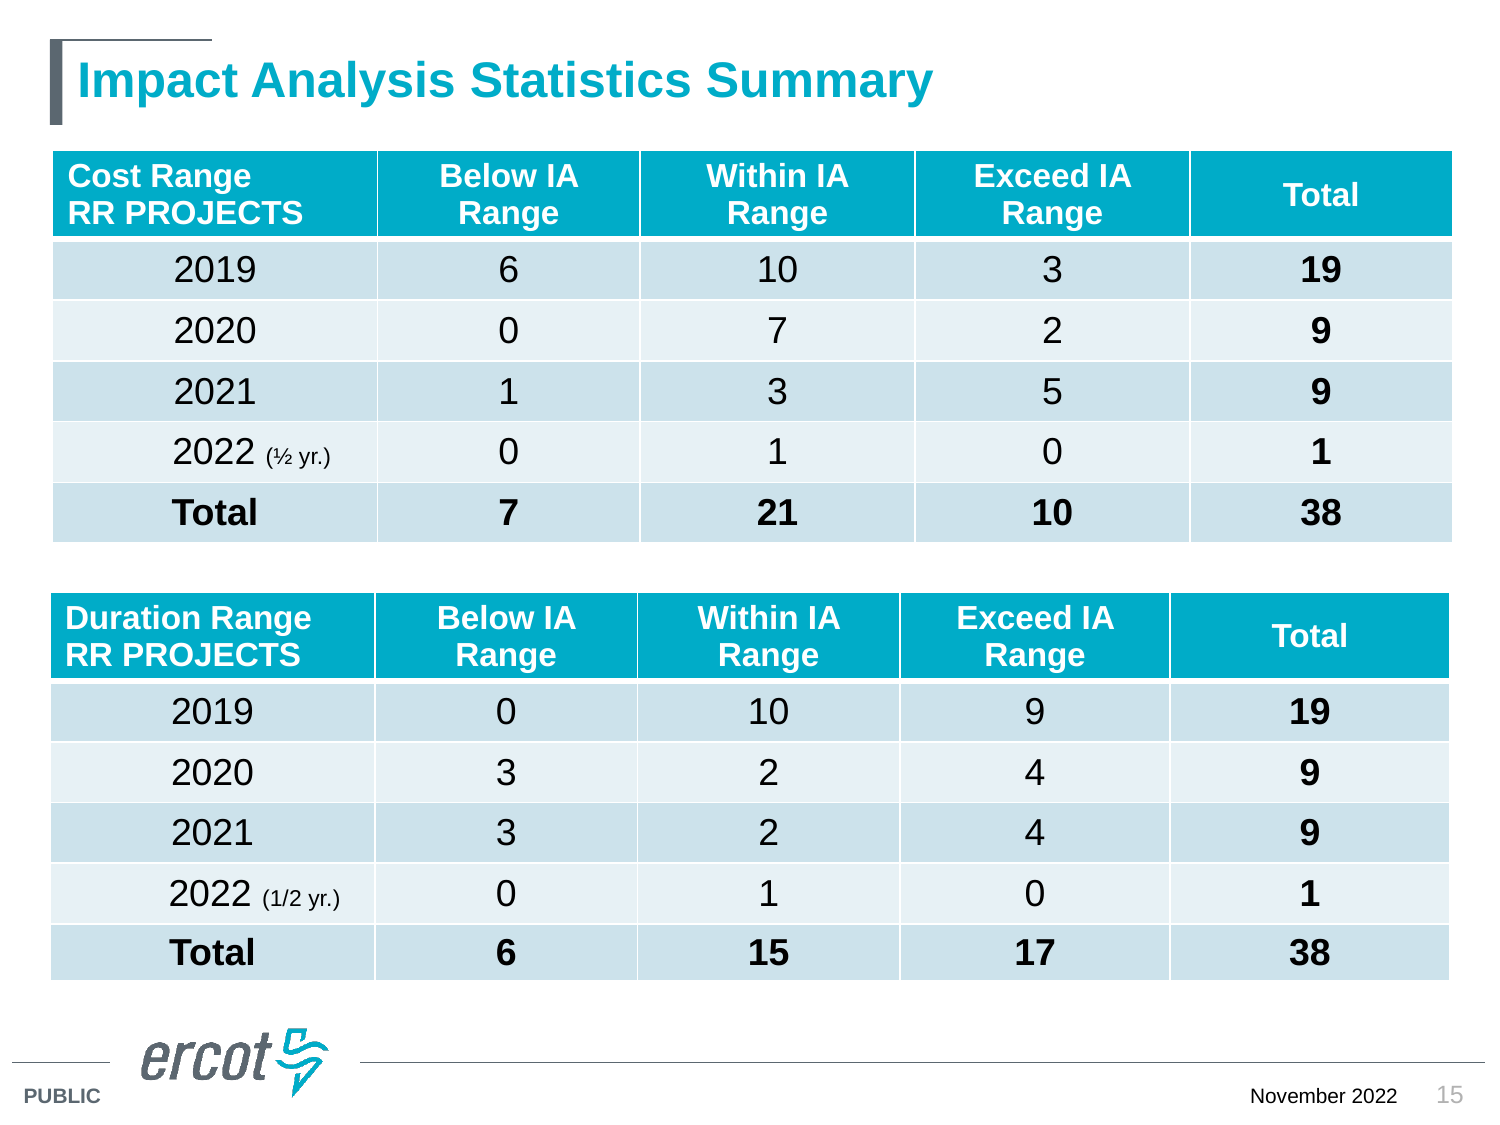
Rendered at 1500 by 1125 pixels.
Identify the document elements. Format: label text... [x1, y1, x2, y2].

table_cell 7 [641, 301, 914, 360]
table_cell 9 [1191, 362, 1452, 421]
table_header Below IA Range [378, 151, 639, 236]
table_cell 15 [638, 925, 899, 980]
table_cell 2022 (½ yr.) [53, 422, 377, 482]
table_cell 0 [916, 422, 1189, 482]
table_cell 0 [376, 684, 637, 741]
table_header Within IA Range [641, 151, 914, 236]
table_header Duration Range RR PROJECTS [51, 593, 374, 678]
table_cell 5 [916, 362, 1189, 421]
table_cell 0 [378, 301, 639, 360]
table_cell 3 [641, 362, 914, 421]
table_cell 38 [1171, 925, 1449, 980]
table_cell 9 [1171, 743, 1449, 802]
table_cell 7 [378, 483, 639, 542]
table_cell 2 [916, 301, 1189, 360]
table_header Cost Range RR PROJECTS [53, 151, 377, 236]
table_cell 4 [901, 803, 1169, 862]
table_cell Total [51, 925, 374, 980]
table_cell 2019 [53, 242, 377, 299]
table_cell 21 [641, 483, 914, 542]
table_cell 19 [1191, 242, 1452, 299]
table_header Total [1191, 151, 1452, 236]
table_cell 0 [378, 422, 639, 482]
table_cell 9 [901, 684, 1169, 741]
table_cell 6 [378, 242, 639, 299]
table_cell 10 [641, 242, 914, 299]
table_cell 10 [638, 684, 899, 741]
picture [137, 1024, 332, 1100]
table_cell 2 [638, 743, 899, 802]
table_cell 2021 [53, 362, 377, 421]
table_cell 2 [638, 803, 899, 862]
table_header Within IA Range [638, 593, 899, 678]
table_cell 1 [1171, 864, 1449, 923]
table_cell 3 [376, 803, 637, 862]
table_header Exceed IA Range [901, 593, 1169, 678]
table_cell 6 [376, 925, 637, 980]
table_cell 38 [1191, 483, 1452, 542]
table_cell 2022 (1/2 yr.) [51, 864, 374, 923]
table_cell 0 [376, 864, 637, 923]
table_cell 0 [901, 864, 1169, 923]
table_cell 17 [901, 925, 1169, 980]
table_cell 1 [641, 422, 914, 482]
table_cell 10 [916, 483, 1189, 542]
table_cell 9 [1171, 803, 1449, 862]
table_cell 4 [901, 743, 1169, 802]
table_cell 3 [916, 242, 1189, 299]
table_cell 9 [1191, 301, 1452, 360]
table_cell 2020 [53, 301, 377, 360]
table_cell 2021 [51, 803, 374, 862]
table_header Below IA Range [376, 593, 637, 678]
table_cell 3 [376, 743, 637, 802]
table_cell Total [53, 483, 377, 542]
table_header Exceed IA Range [916, 151, 1189, 236]
table_cell 2019 [51, 684, 374, 741]
table_cell 19 [1171, 684, 1449, 741]
table_cell 1 [638, 864, 899, 923]
table_cell 1 [1191, 422, 1452, 482]
table_header Total [1171, 593, 1449, 678]
table_cell 1 [378, 362, 639, 421]
table_cell 2020 [51, 743, 374, 802]
title Impact Analysis Statistics Summary [62, 39, 1150, 125]
slide_number 15 [1412, 1076, 1488, 1112]
